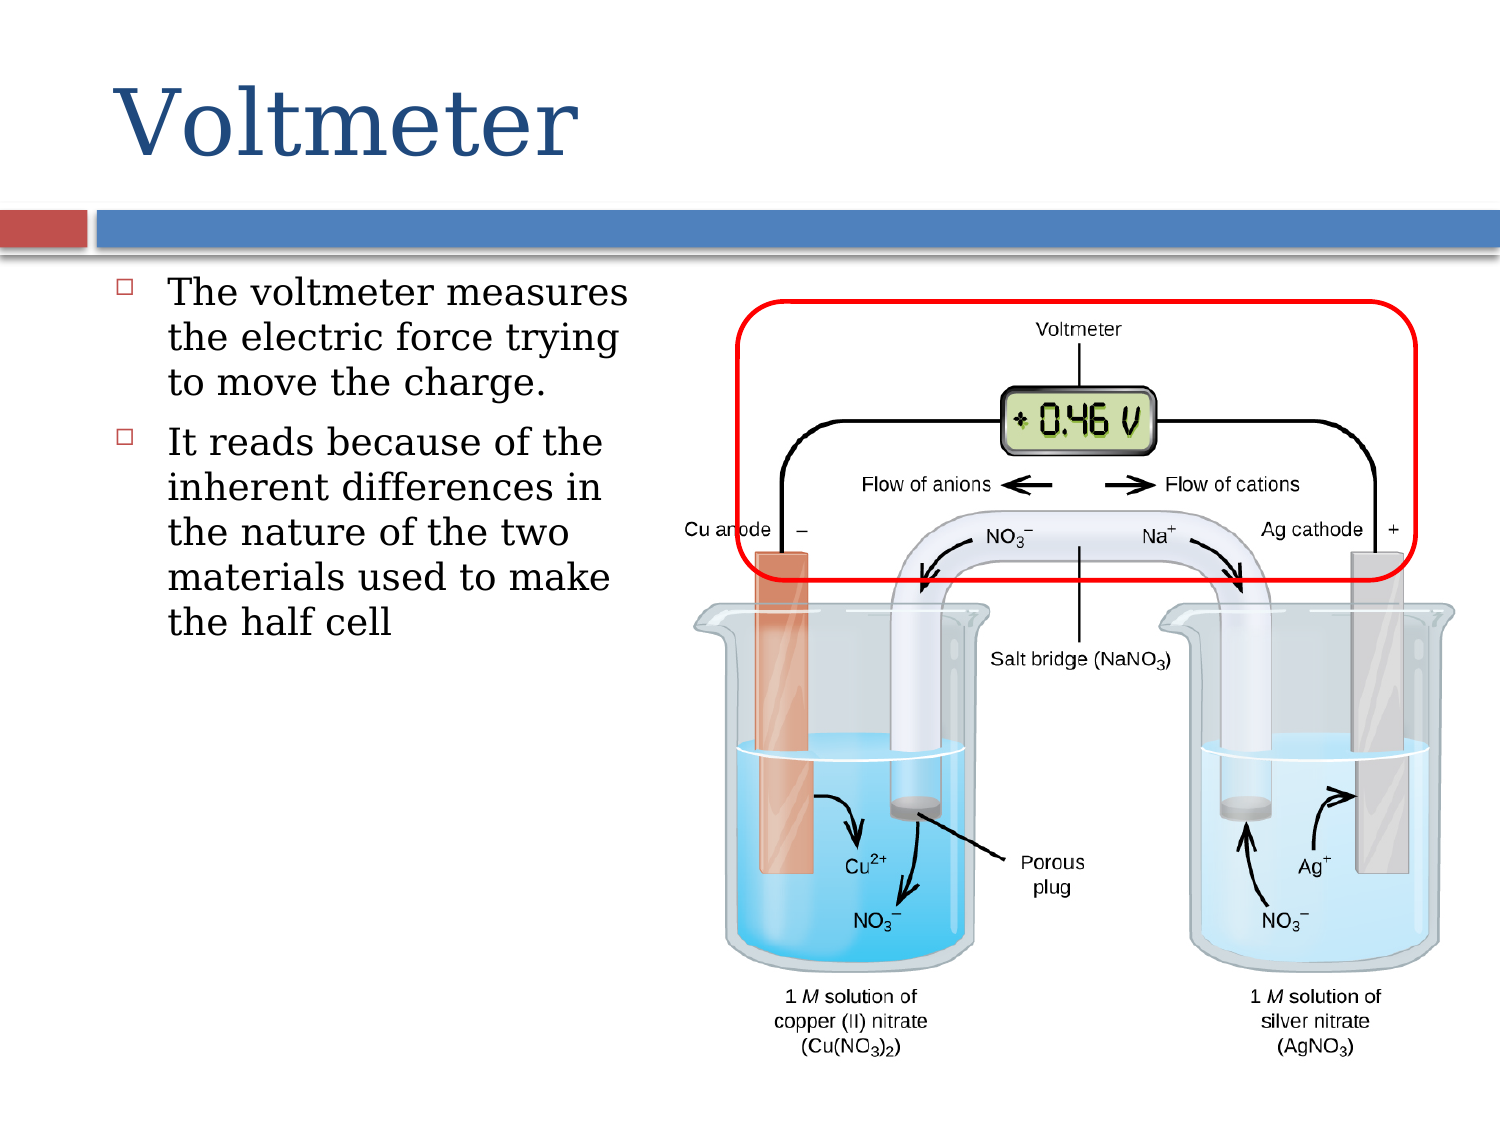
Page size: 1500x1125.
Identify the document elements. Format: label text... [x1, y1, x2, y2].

picture [664, 301, 1481, 1072]
title Voltmeter [99, 37, 1438, 200]
